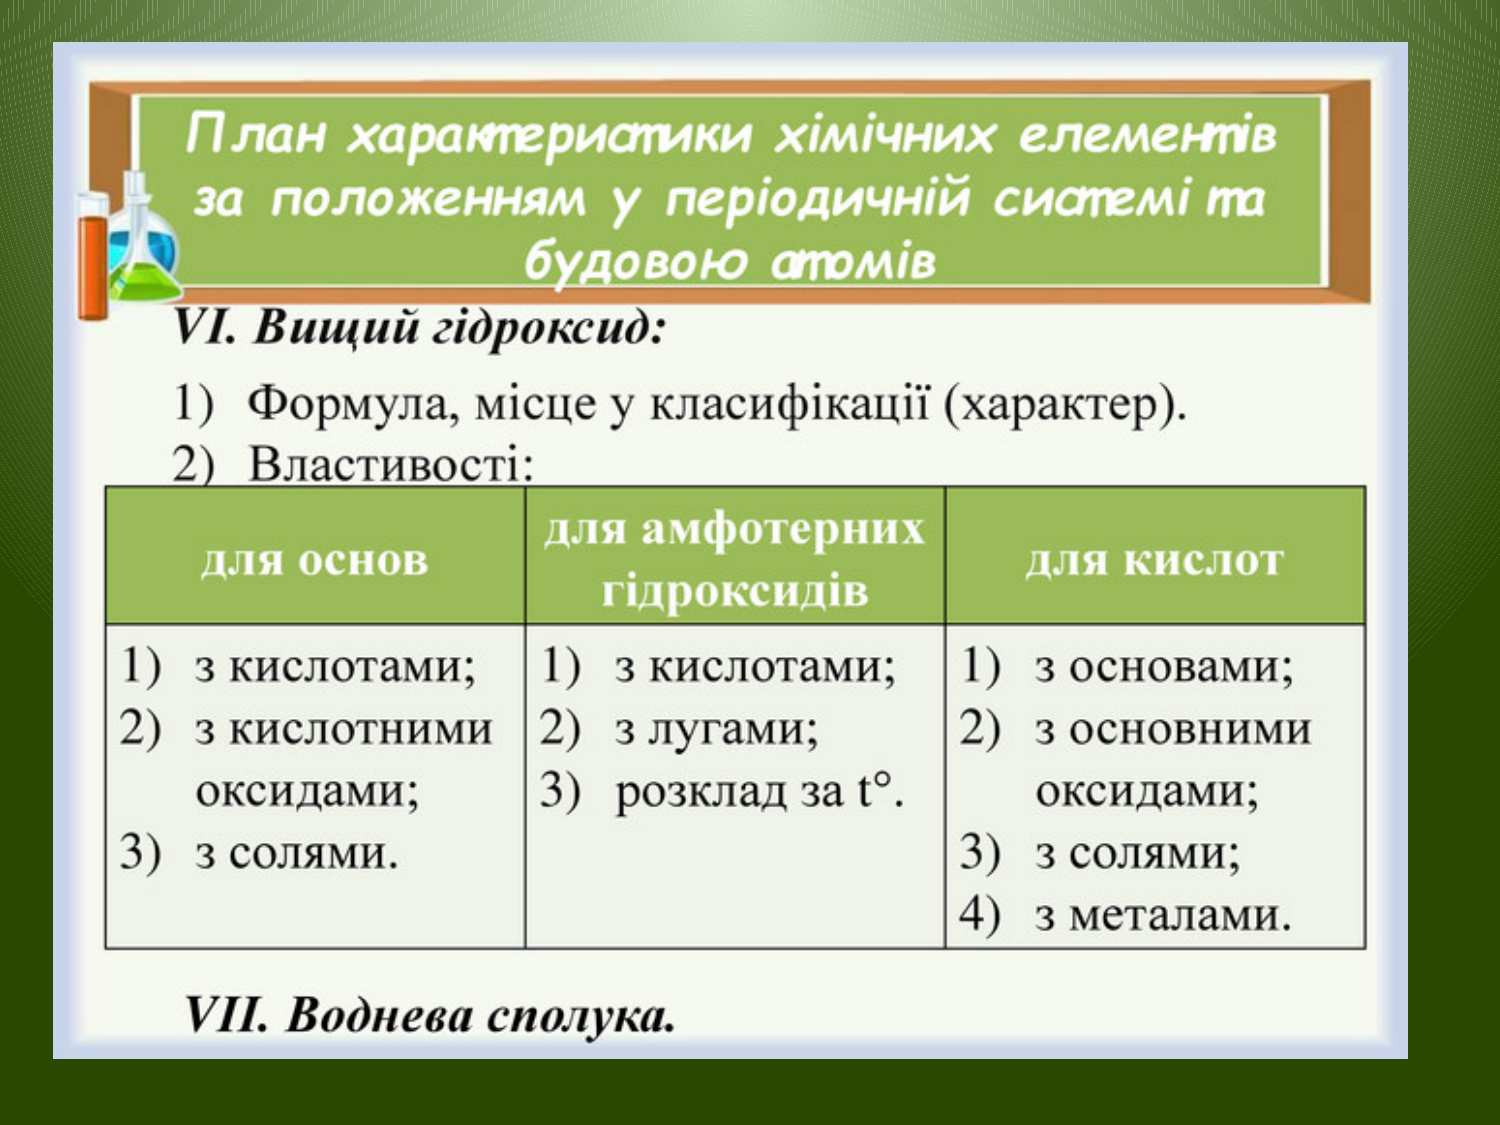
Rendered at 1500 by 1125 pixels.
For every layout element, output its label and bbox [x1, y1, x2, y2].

list [52, 42, 1408, 1059]
